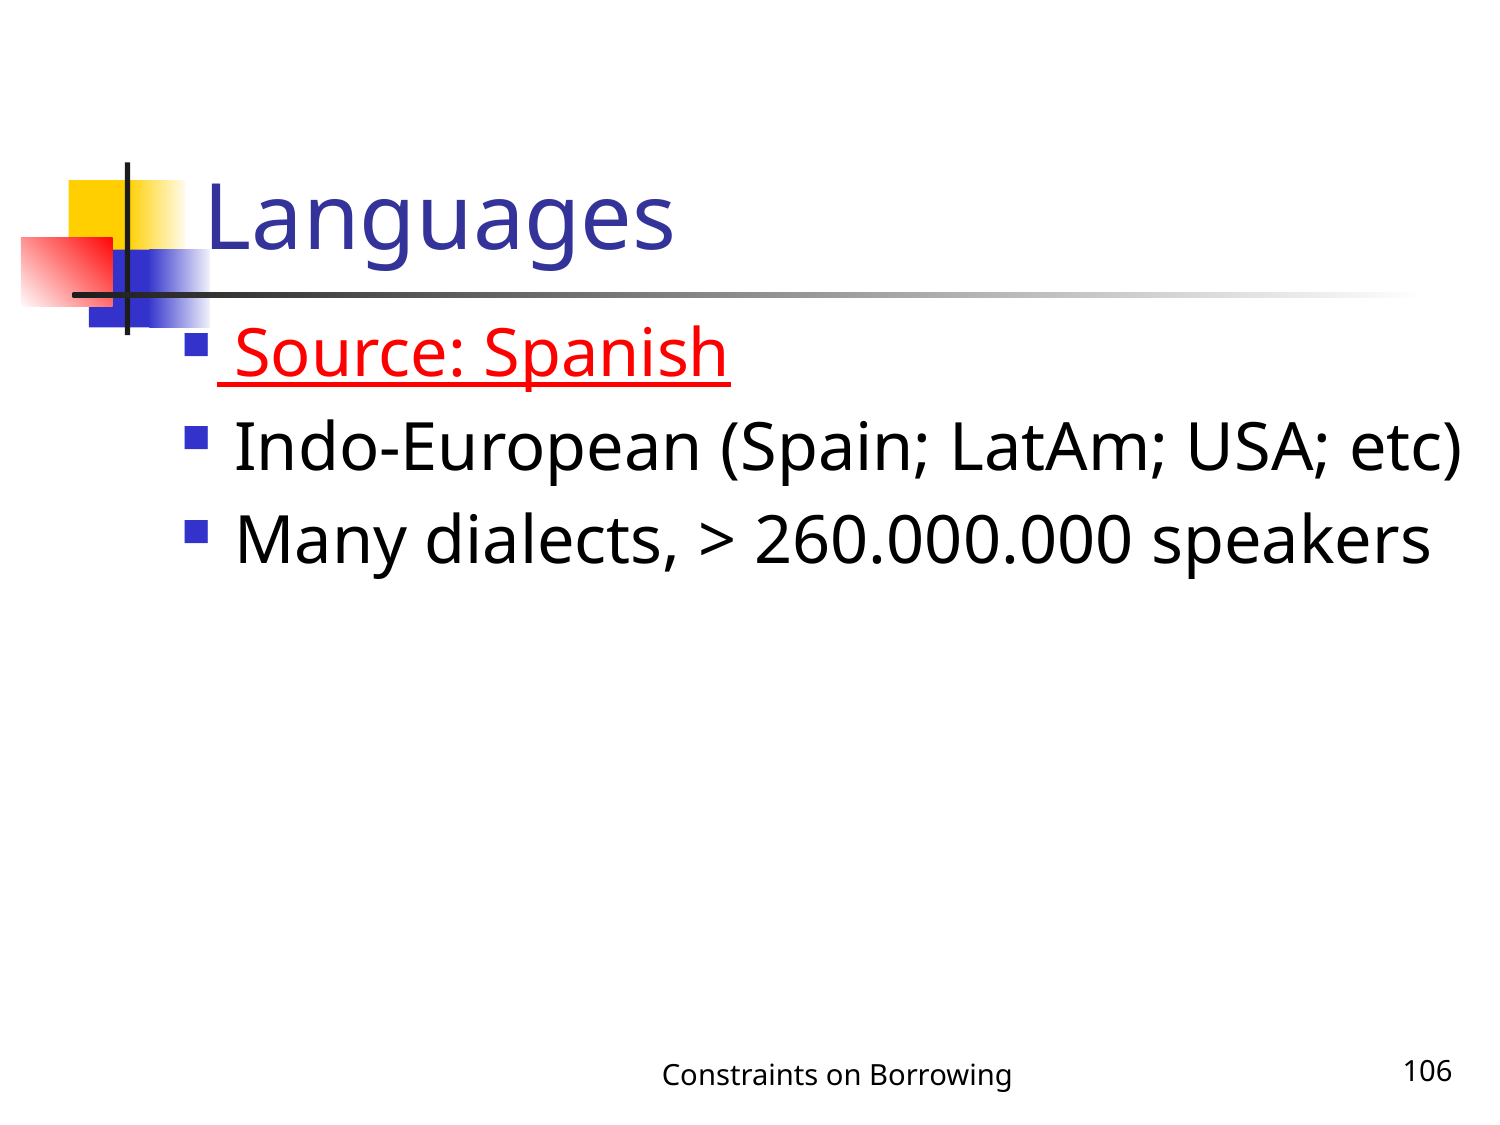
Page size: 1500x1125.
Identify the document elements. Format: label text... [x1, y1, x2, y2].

title Languages [188, 34, 1468, 276]
text_box Source: Spanish Indo-European (Spain; LatAm; USA; etc) Many dialects, > 260.000.000 speakers [166, 302, 1479, 584]
footer Constraints on Borrowing [599, 1023, 1076, 1100]
slide_number 106 [1154, 1023, 1468, 1100]
